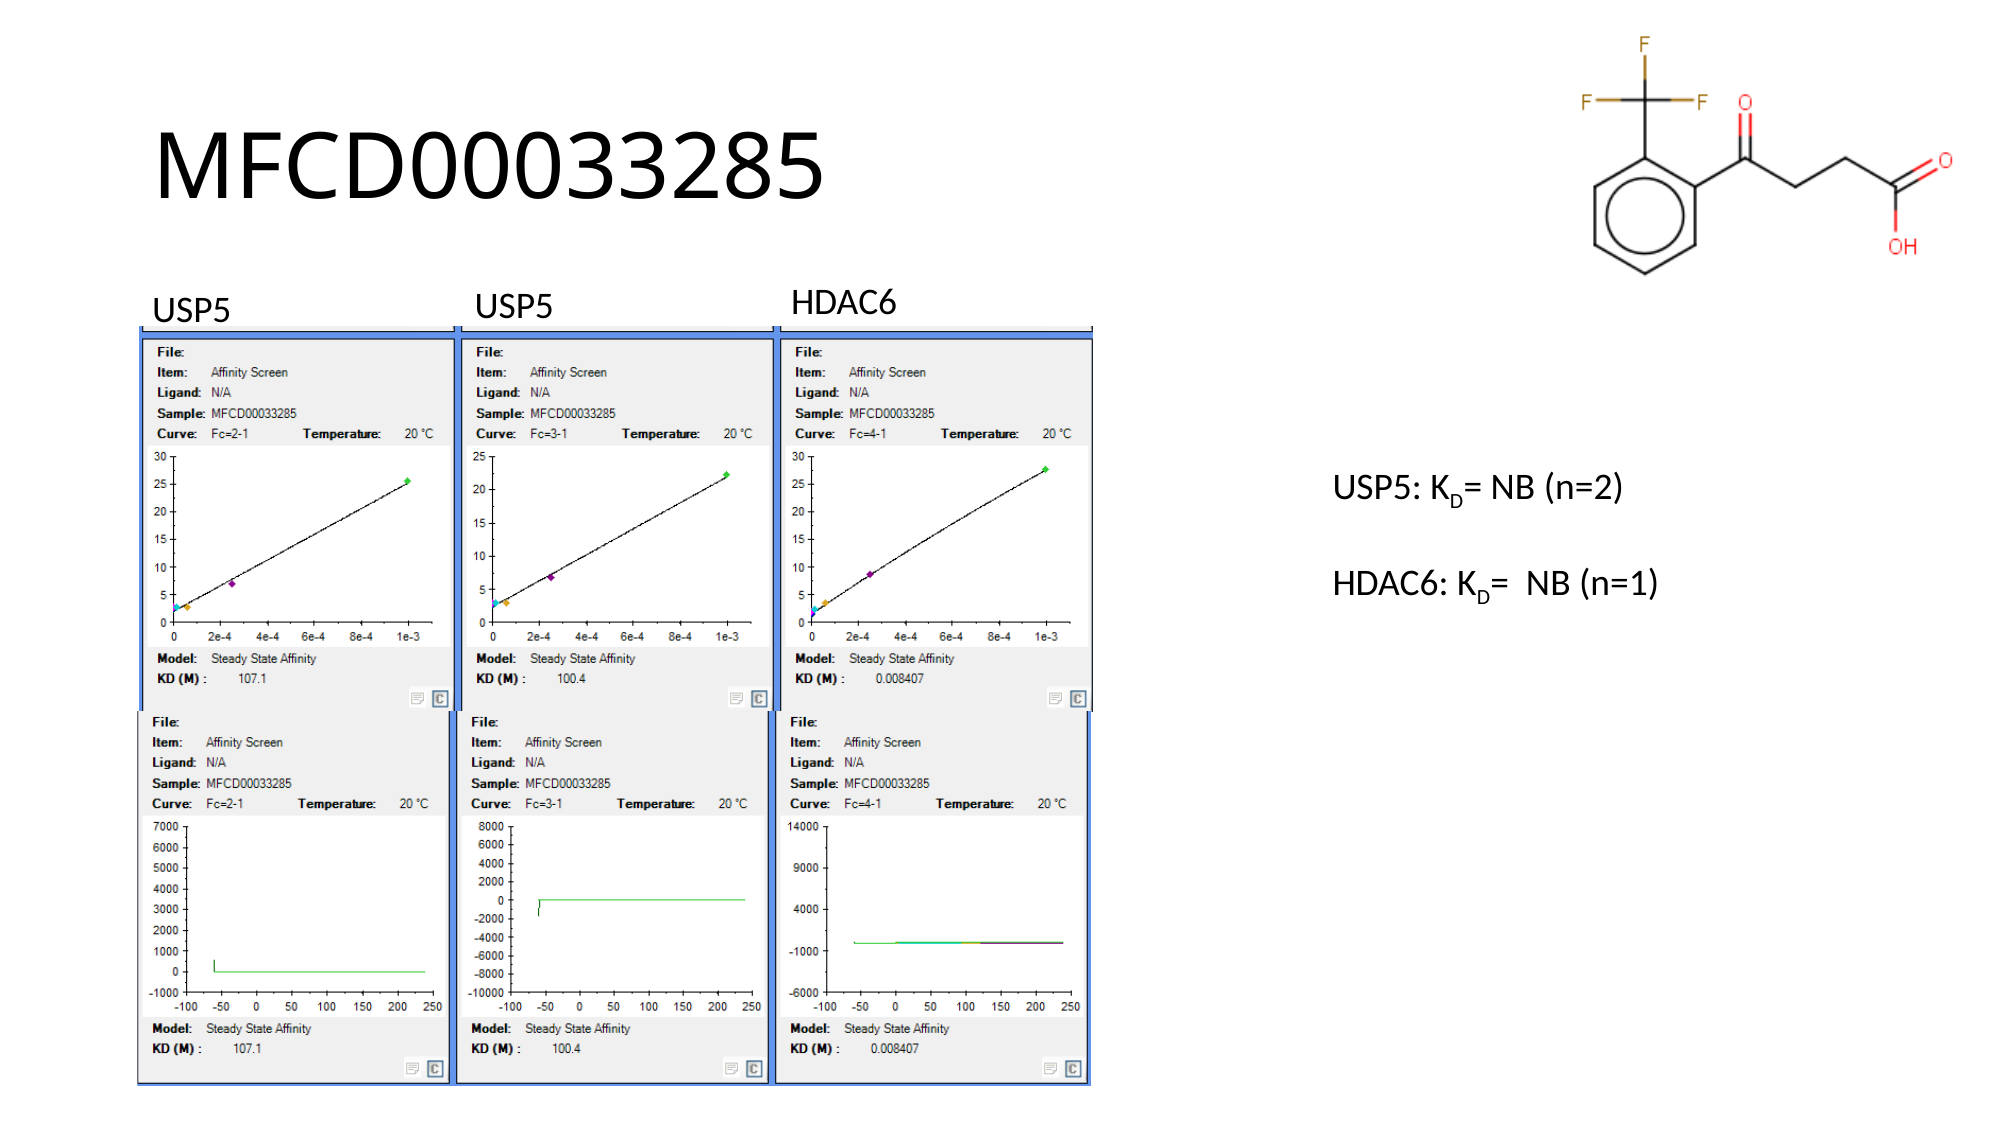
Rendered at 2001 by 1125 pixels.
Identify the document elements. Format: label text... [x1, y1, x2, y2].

picture [137, 326, 1093, 1086]
text_box USP5 [137, 277, 320, 326]
title MFCD00033285 [137, 59, 1542, 278]
picture [1542, 0, 1993, 322]
text_box USP5: KD= NB (n=2) HDAC6: KD= NB (n=1) [1317, 454, 1905, 617]
text_box USP5 [459, 273, 642, 326]
text_box HDAC6 [776, 269, 958, 326]
